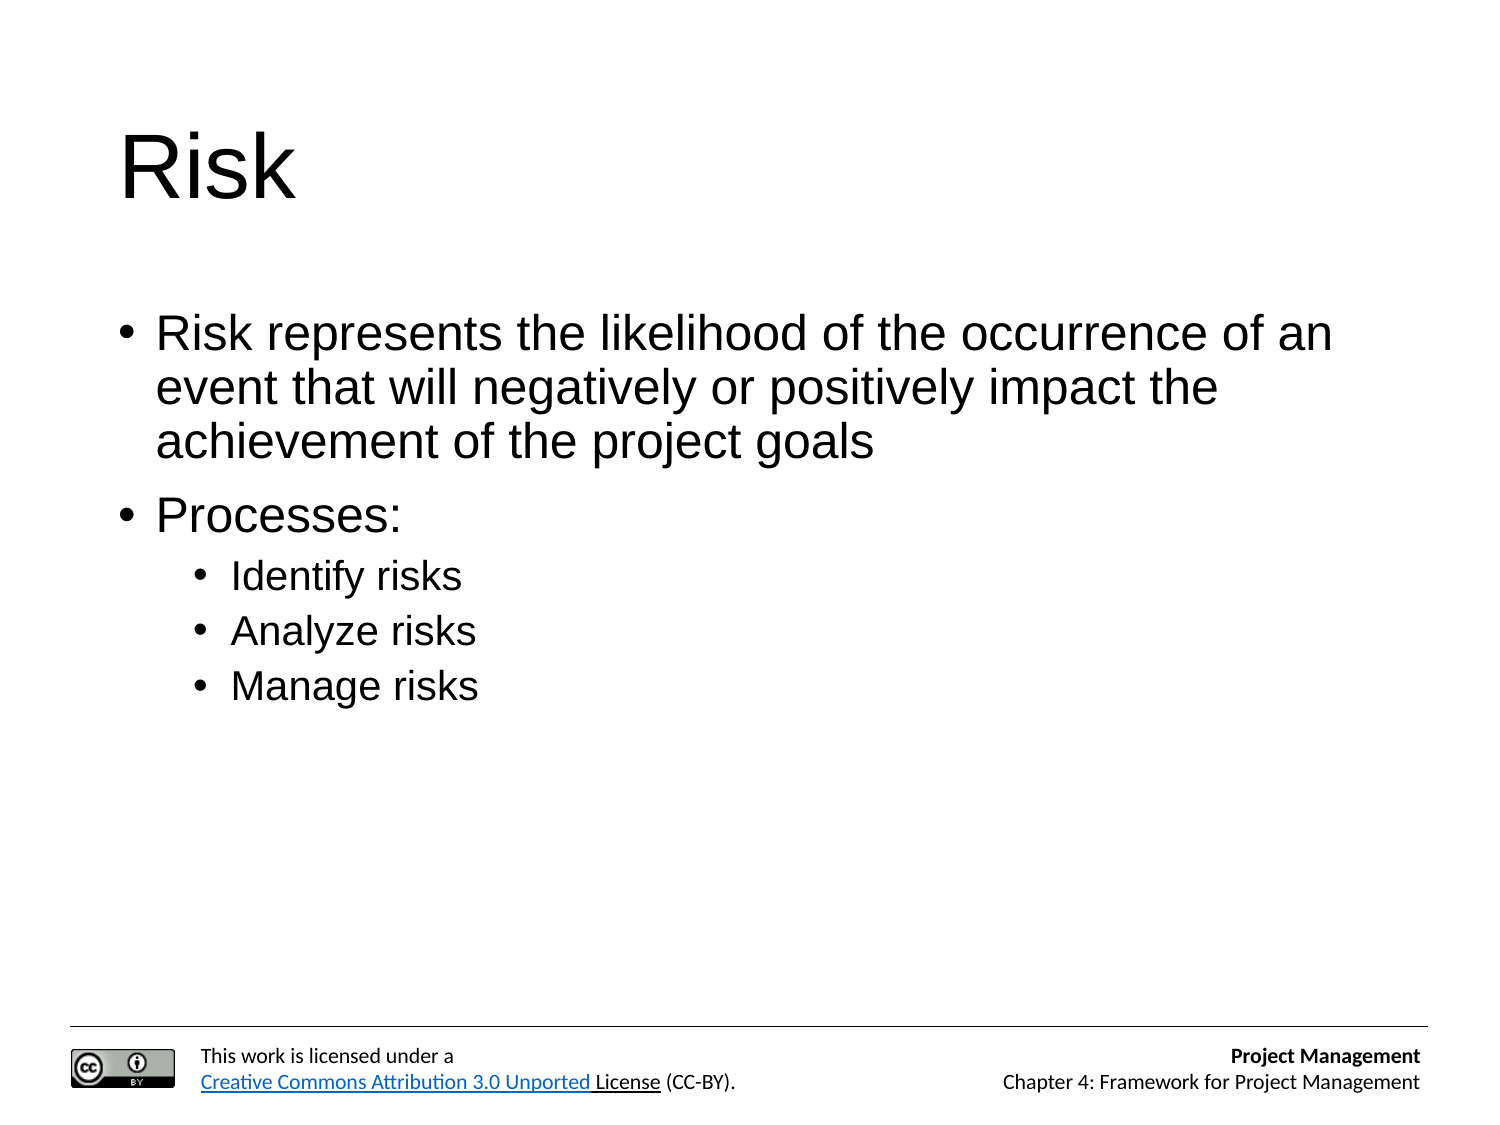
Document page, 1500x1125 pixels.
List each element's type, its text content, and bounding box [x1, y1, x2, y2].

title Risk [103, 59, 1397, 278]
picture [71, 1049, 175, 1088]
list Risk represents the likelihood of the occurrence of an event that will negatively or positively impact the achievement of the project goals Processes: Identify risks Analyze risks Manage risks [103, 299, 1397, 1014]
